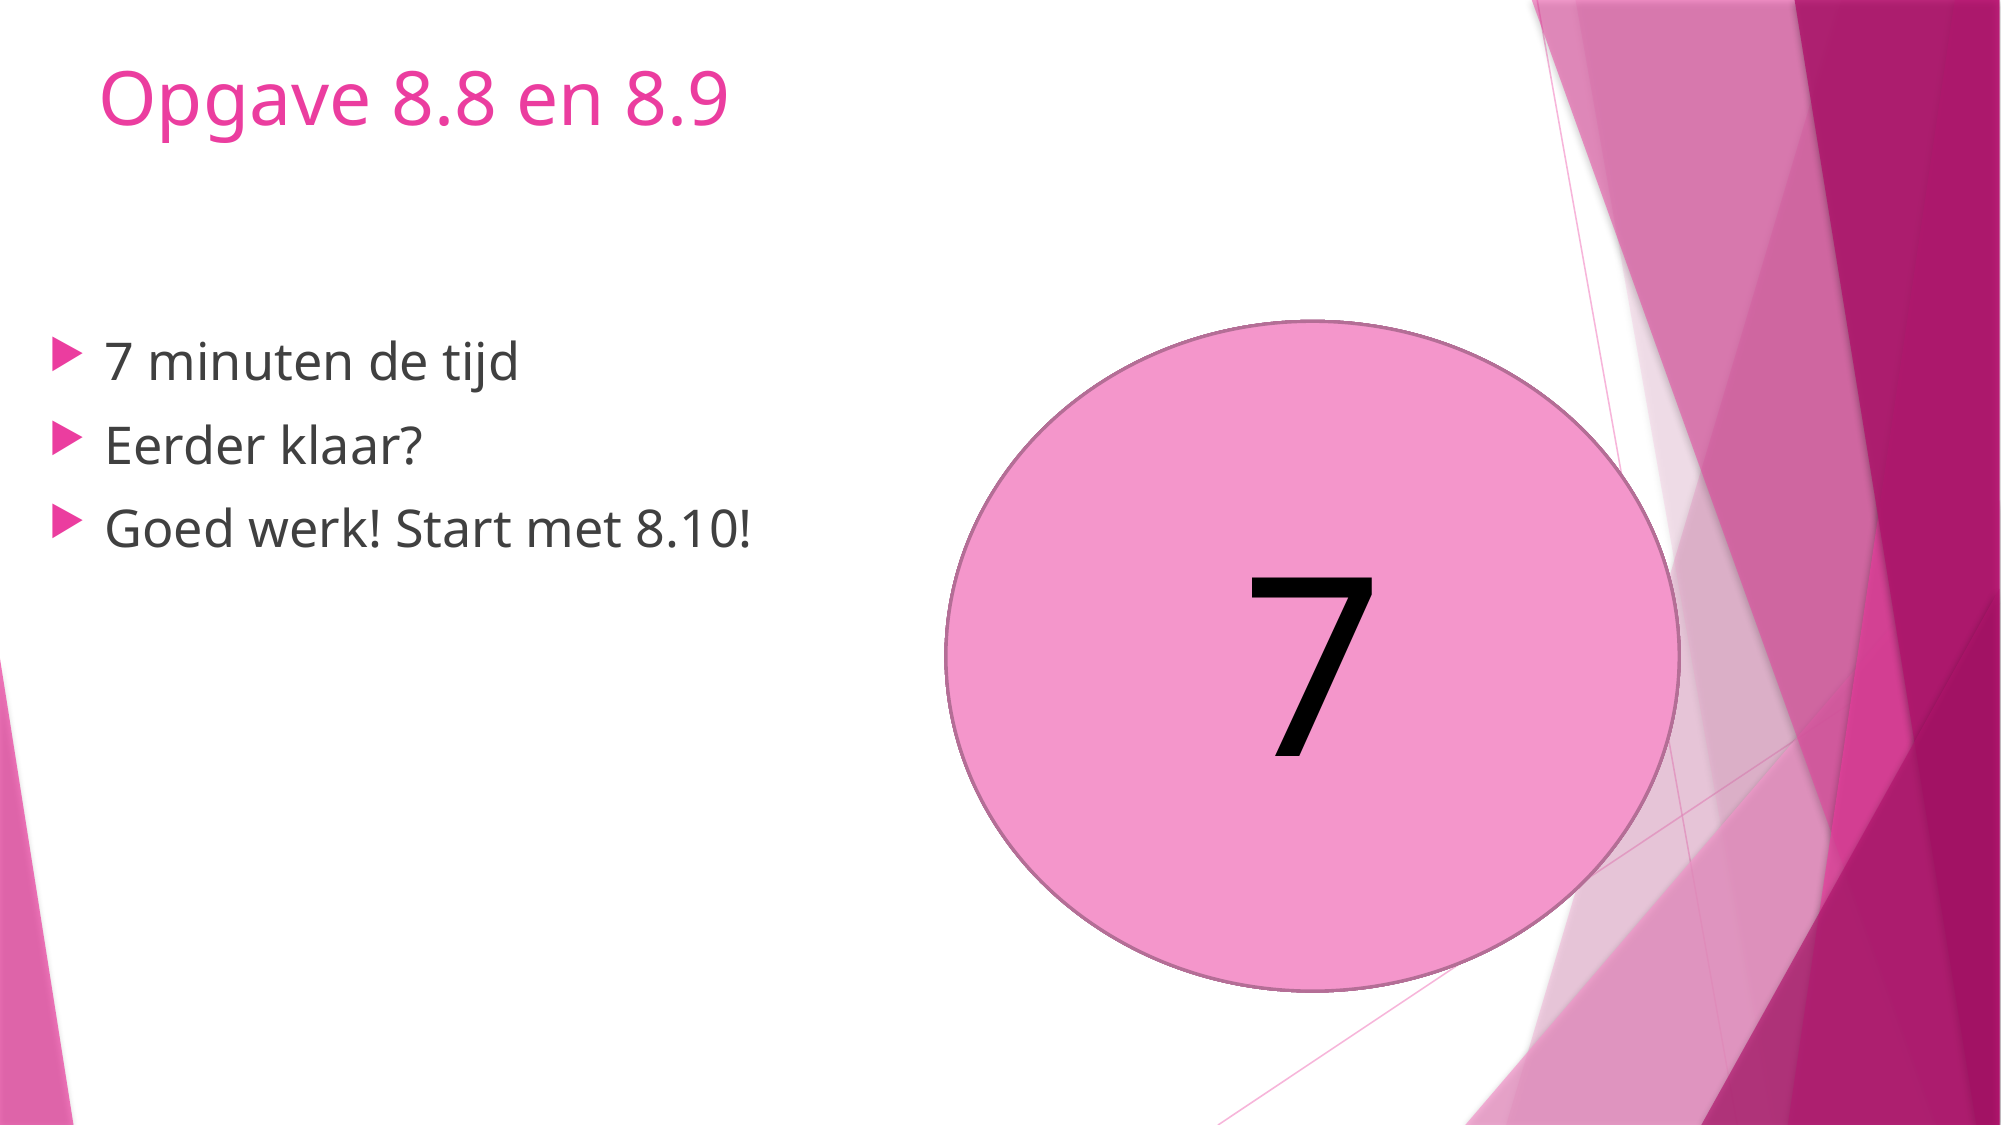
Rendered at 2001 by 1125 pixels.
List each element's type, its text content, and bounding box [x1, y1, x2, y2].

text_box 7 [944, 319, 1681, 993]
title Opgave 8.8 en 8.9 [83, 42, 1494, 260]
list 7 minuten de tijd Eerder klaar? Goed werk! Start met 8.10! [33, 321, 818, 1013]
